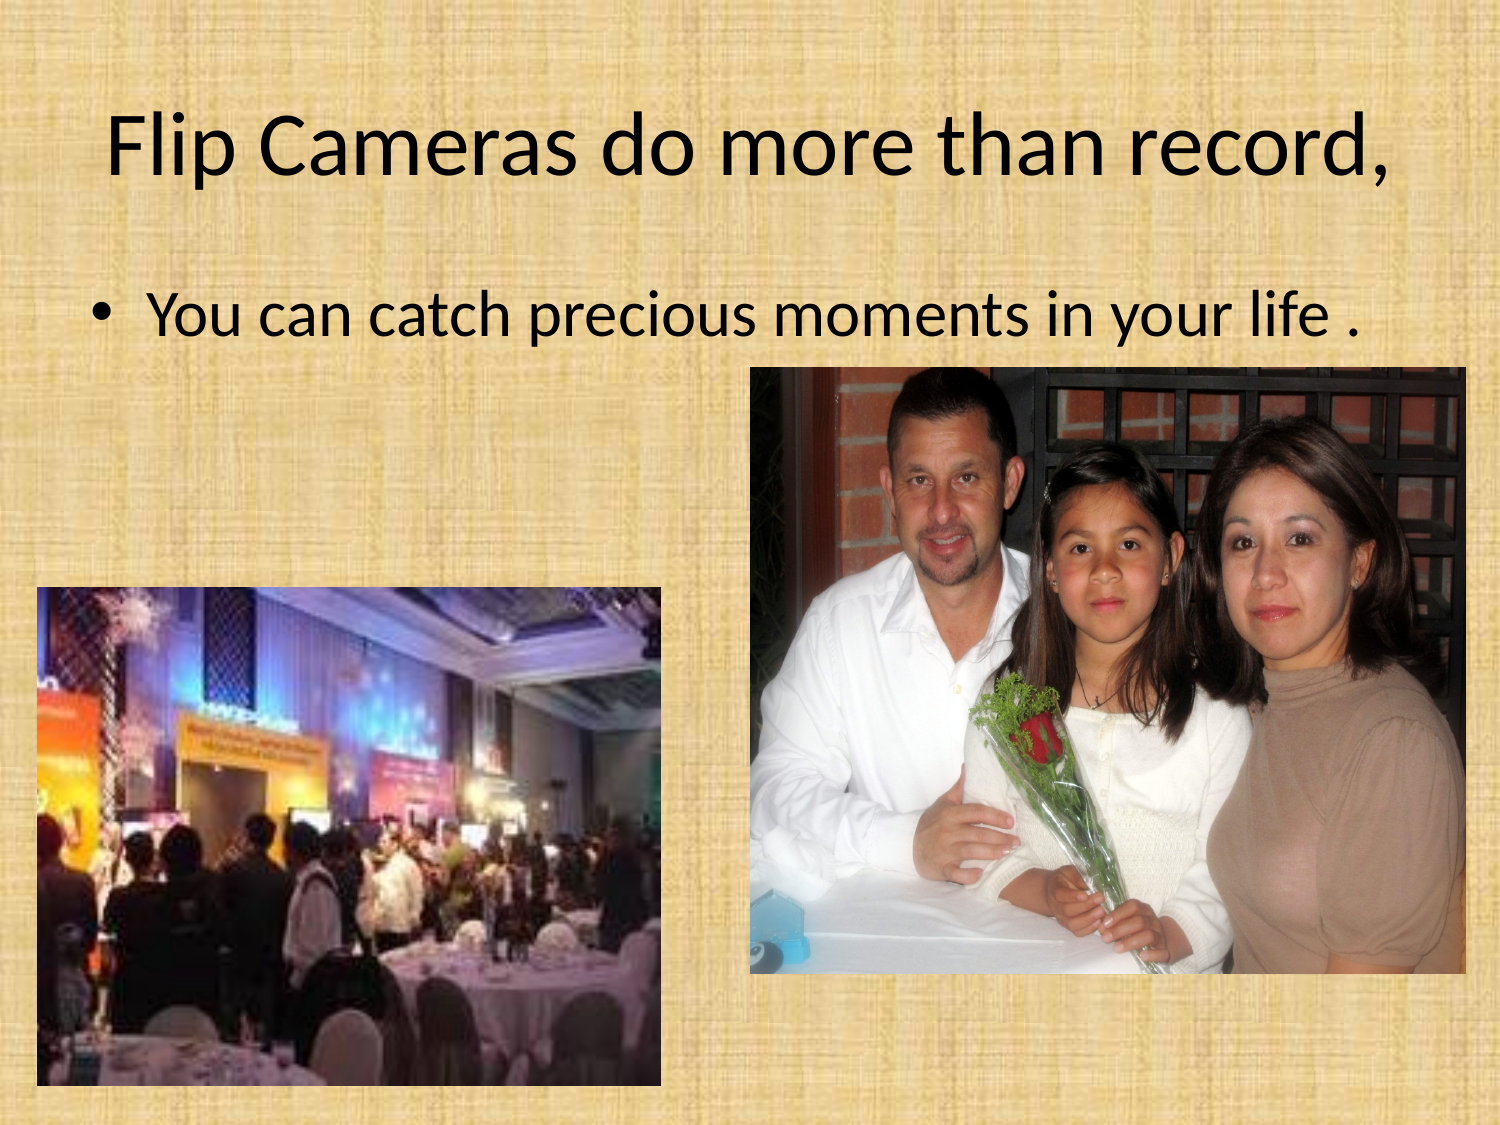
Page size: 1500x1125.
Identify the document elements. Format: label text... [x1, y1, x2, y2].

title Flip Cameras do more than record, [75, 45, 1425, 233]
list You can catch precious moments in your life . [75, 262, 1425, 1005]
picture [0, 0, 1500, 1125]
